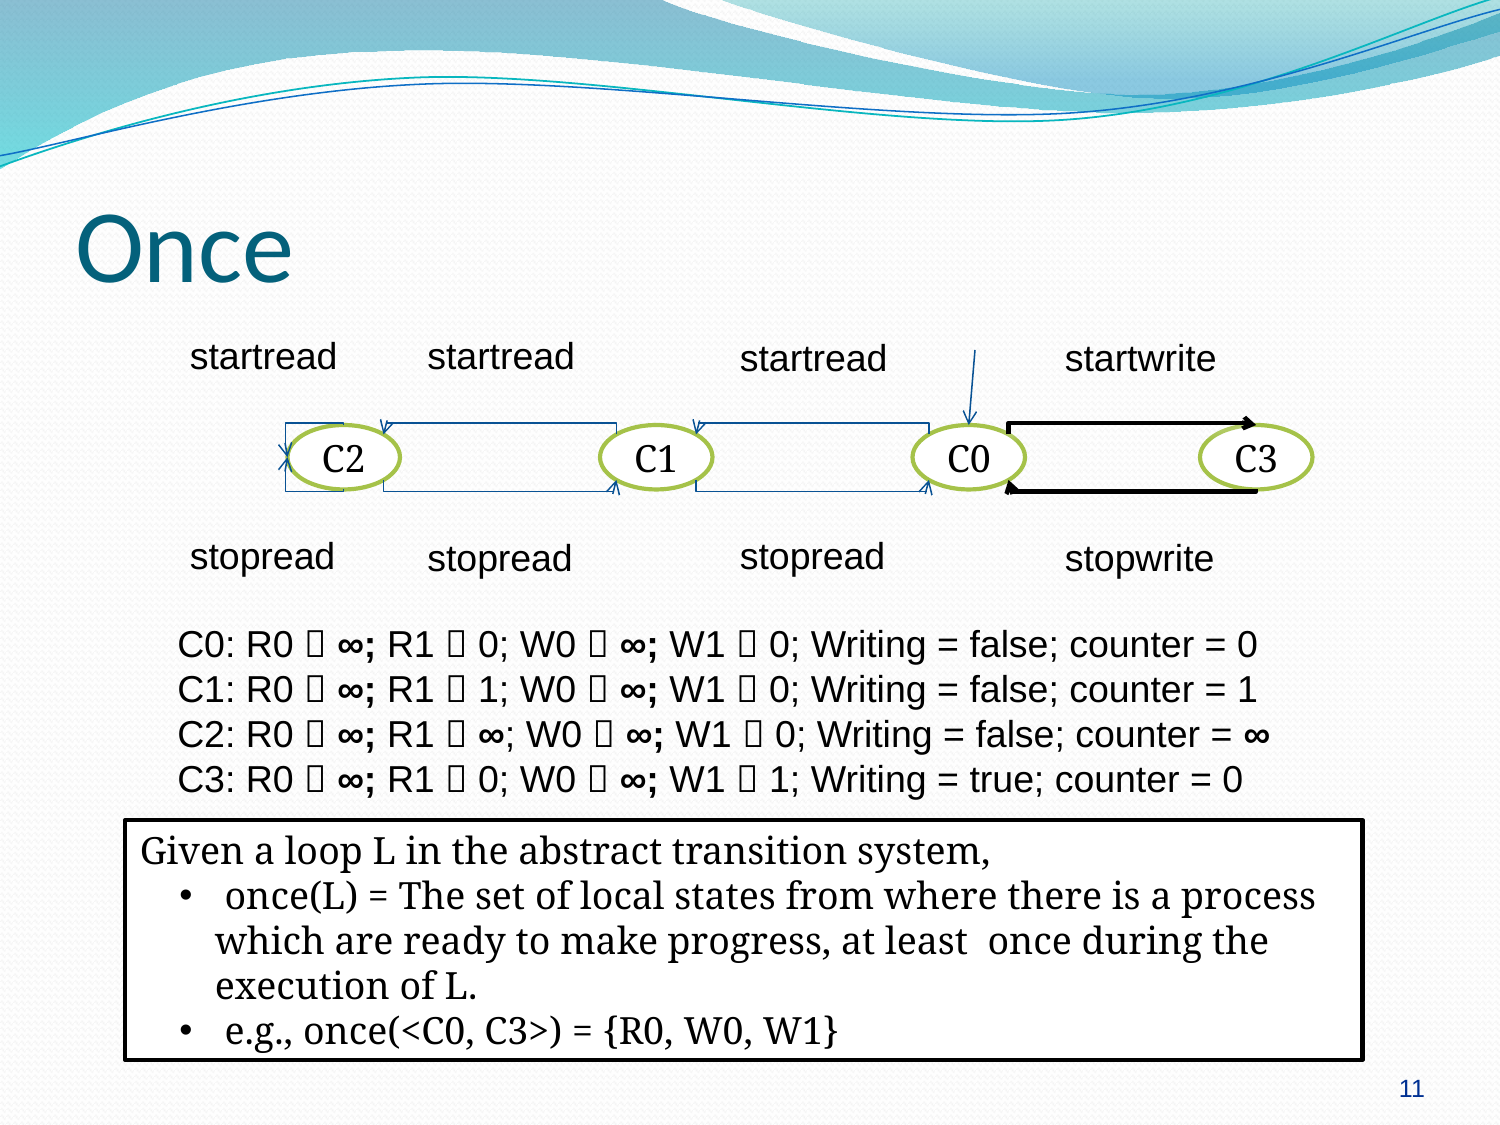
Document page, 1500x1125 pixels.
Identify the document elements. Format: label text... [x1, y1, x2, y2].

title Once [74, 115, 1426, 304]
text_box Given a loop L in the abstract transition system, once(L) = The set of local states from where there is a process which are ready to make progress, at least once during the execution of L. e.g., once(<C0, C3>) = {R0, W0, W1} [123, 818, 1365, 1062]
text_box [934, 384, 1010, 391]
text_box C0: R0  ∞; R1  0; W0  ∞; W1  0; Writing = false; counter = 0 C1: R0  ∞; R1  1; W0  ∞; W1  0; Writing = false; counter = 1 C2: R0  ∞; R1  ∞; W0  ∞; W1  0; Writing = false; counter = ∞ C3: R0  ∞; R1  0; W0  ∞; W1  1; Writing = true; counter = 0 [162, 612, 1350, 808]
slide_number 11 [1299, 1042, 1425, 1103]
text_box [174, 324, 1313, 588]
